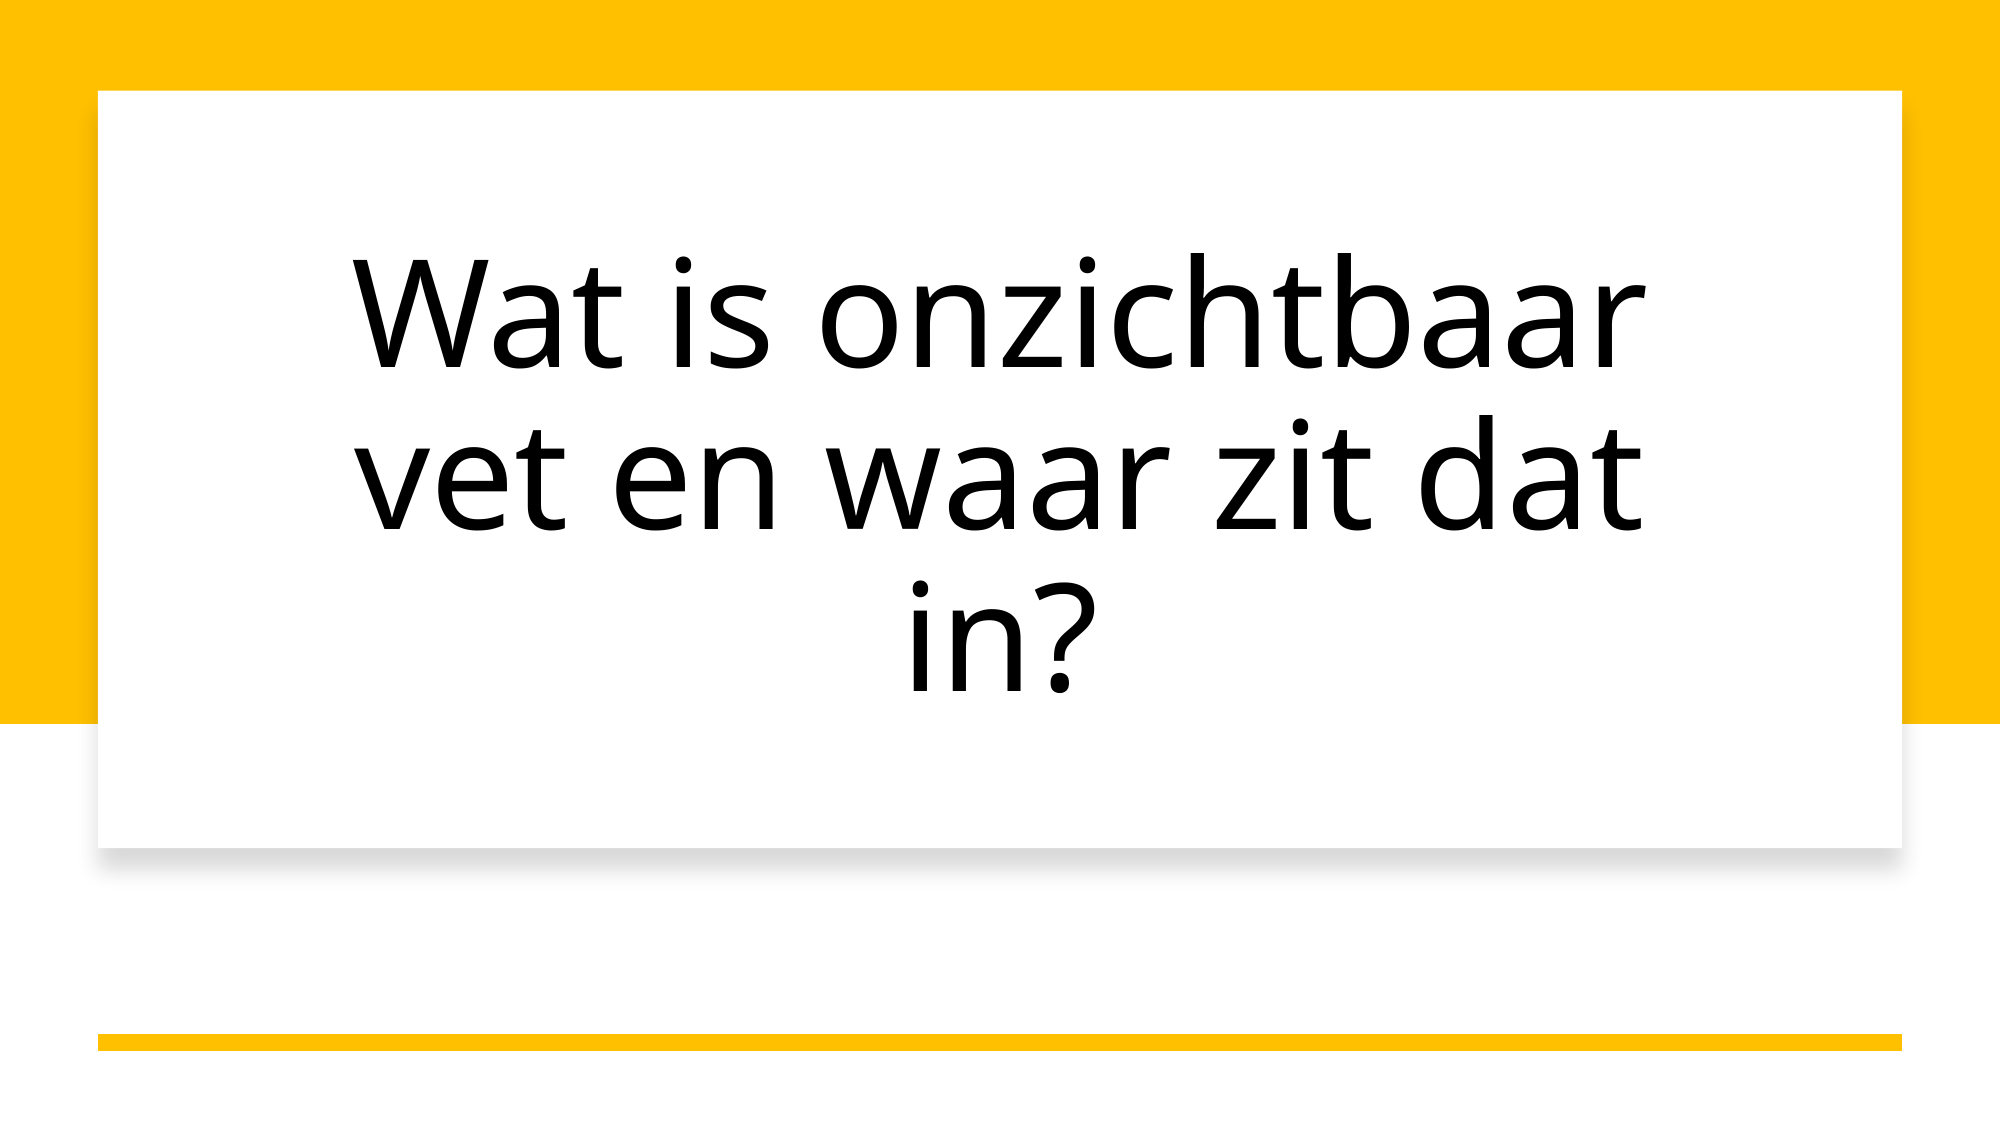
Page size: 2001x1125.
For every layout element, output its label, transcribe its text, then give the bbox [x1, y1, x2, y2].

text_box [0, 725, 2000, 1125]
text_box [0, 0, 2000, 725]
text_box [97, 89, 1903, 849]
title Wat is onzichtbaar vet en waar zit dat in? [249, 212, 1750, 750]
